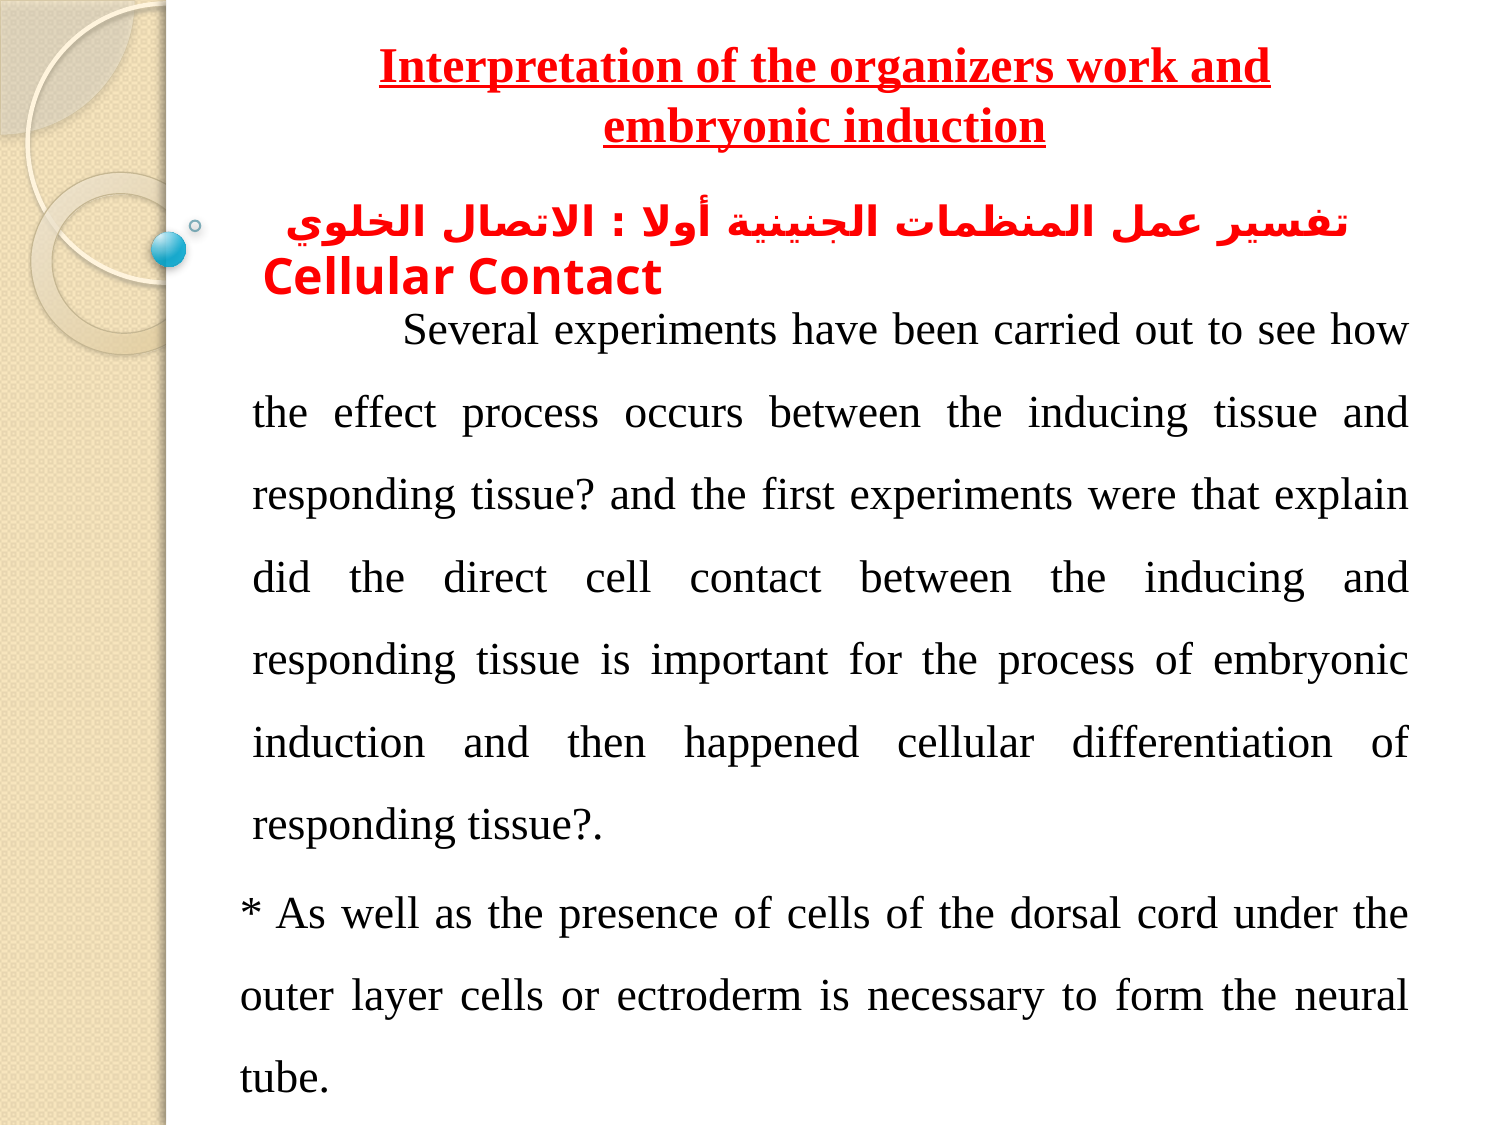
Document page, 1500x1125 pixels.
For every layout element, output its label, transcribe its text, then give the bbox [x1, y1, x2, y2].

text_box Several experiments have been carried out to see how the effect process occurs between the inducing tissue and responding tissue? and the first experiments were that explain did the direct cell contact between the inducing and responding tissue is important for the process of embryonic induction and then happened cellular differentiation of responding tissue?. [237, 264, 1425, 847]
text_box تفسير عمل المنظمات الجنينية أولا : الاتصال الخلوي Cellular Contact [212, 187, 1450, 313]
text_box Interpretation of the organizers work and embryonic induction [299, 24, 1350, 160]
text_box * As well as the presence of cells of the dorsal cord under the outer layer cells or ectroderm is necessary to form the neural tube. [224, 847, 1425, 1110]
